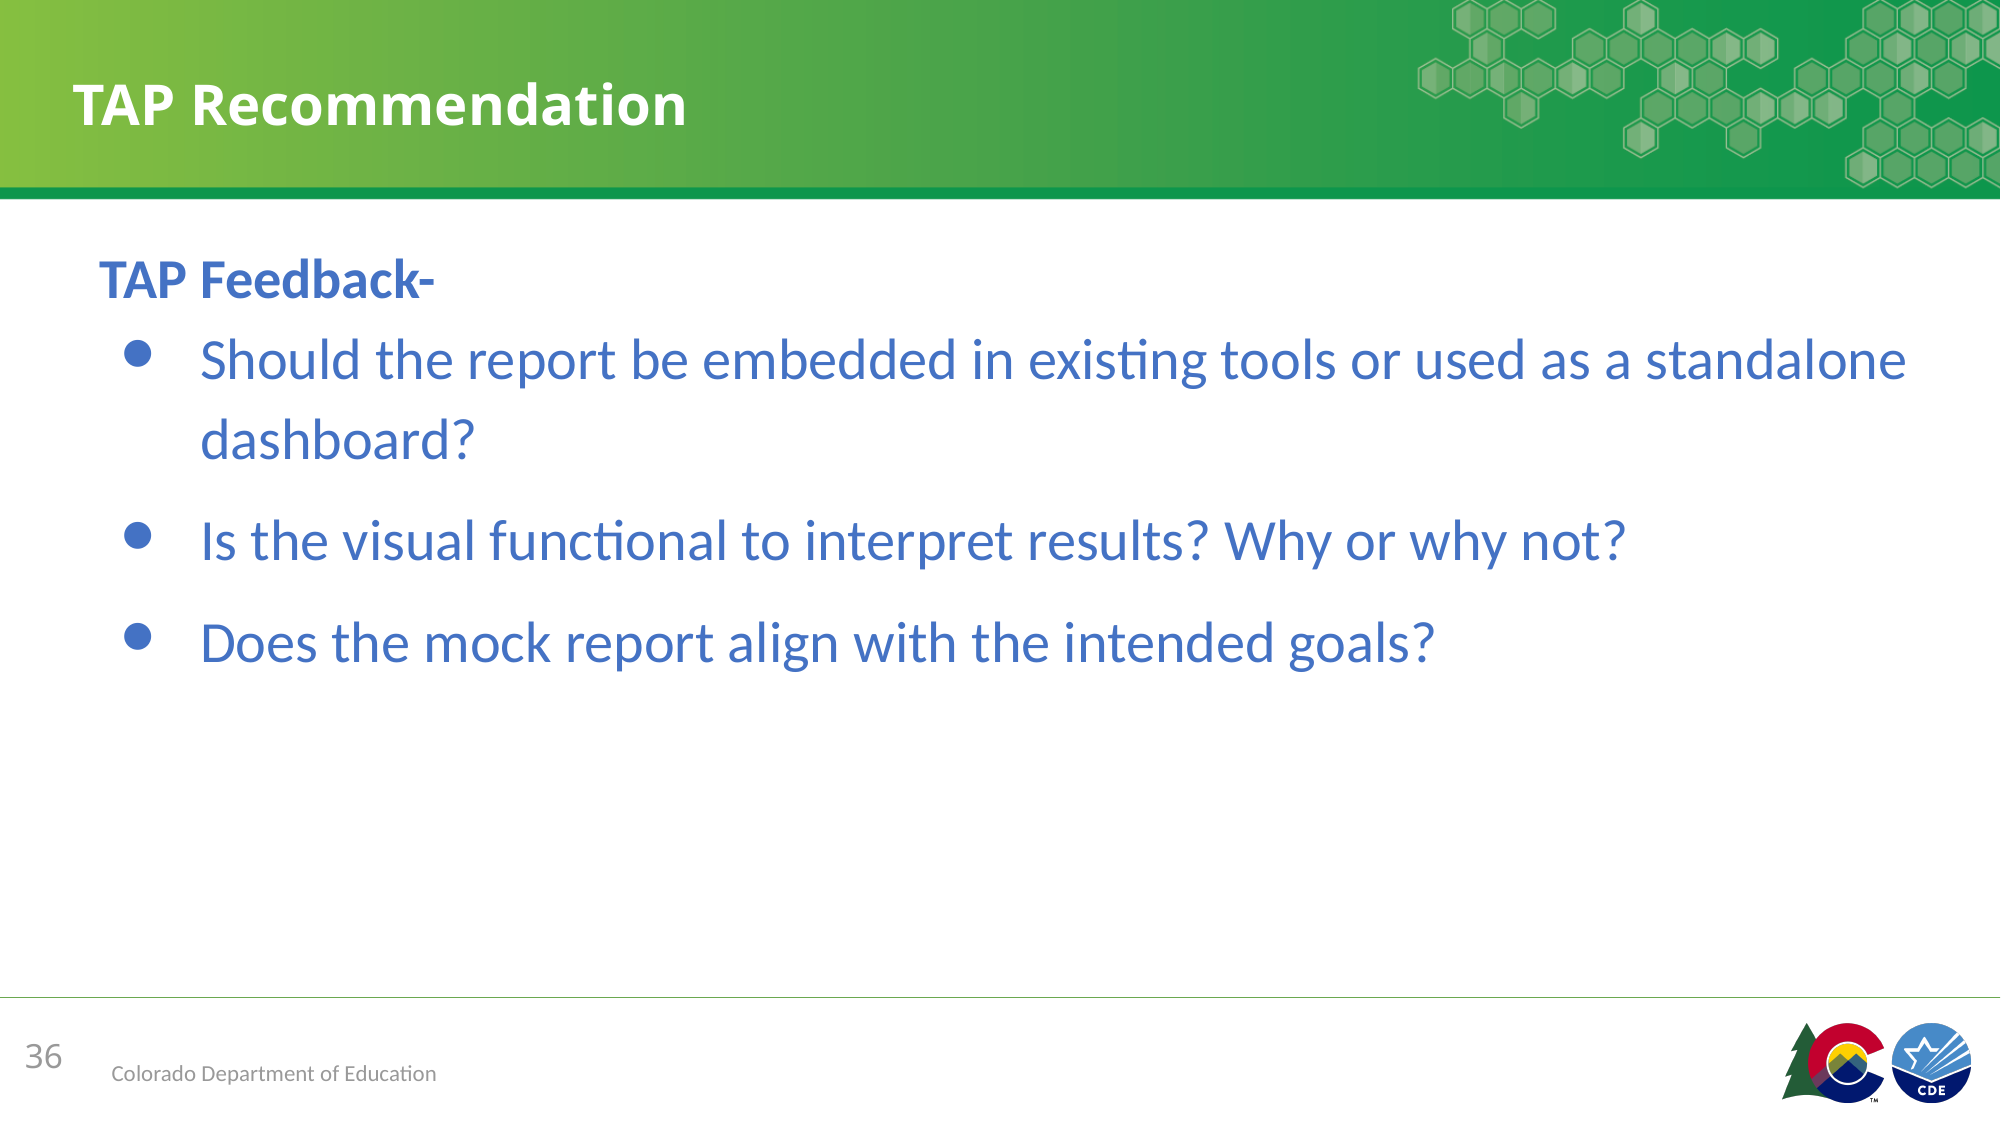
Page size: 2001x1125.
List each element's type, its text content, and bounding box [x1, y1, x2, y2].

list TAP Feedback- Should the report be embedded in existing tools or used as a standalone dashboard? Is the visual functional to interpret results? Why or why not? Does the mock report align with the intended goals? [99, 249, 1964, 949]
title TAP Recommendation [72, 33, 1396, 182]
picture [0, 0, 2000, 200]
picture [1781, 1022, 1972, 1104]
slide_number 36 [24, 1035, 101, 1097]
